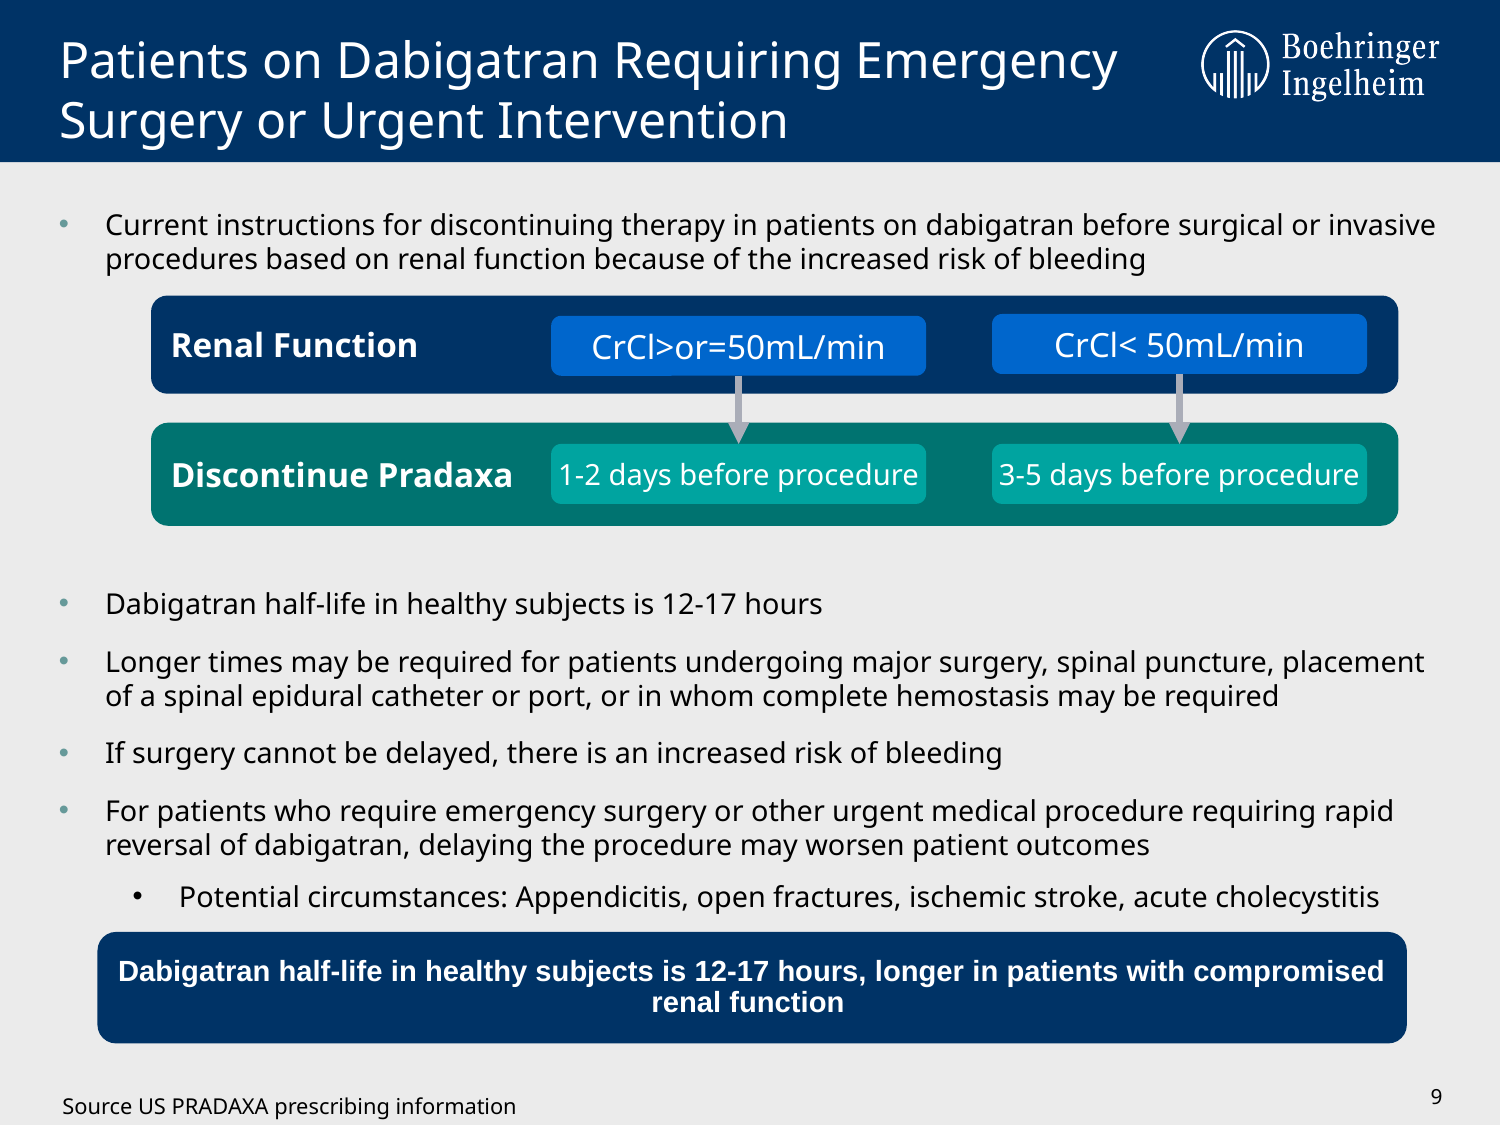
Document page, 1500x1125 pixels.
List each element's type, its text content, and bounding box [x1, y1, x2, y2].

text_box Source US PRADAXA prescribing information [47, 1090, 1473, 1125]
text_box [150, 295, 1399, 526]
list Current instructions for discontinuing therapy in patients on dabigatran before surgical or invasive procedures based on renal function because of the increased risk of bleeding Dabigatran half-life in healthy subjects is 12-17 hours Longer times may be required for patients undergoing major surgery, spinal puncture, placement of a spinal epidural catheter or port, or in whom complete hemostasis may be required If surgery cannot be delayed, there is an increased risk of bleeding For patients who require emergency surgery or other urgent medical procedure requiring rapid reversal of dabigatran, delaying the procedure may worsen patient outcomes Potential circumstances: Appendicitis, open fractures, ischemic stroke, acute cholecystitis [58, 206, 1443, 943]
picture [1200, 29, 1441, 103]
text_box Dabigatran half-life in healthy subjects is 12-17 hours, longer in patients with compromised renal function [95, 929, 1409, 1046]
text_box 9 [1294, 1083, 1443, 1113]
title Patients on Dabigatran Requiring Emergency Surgery or Urgent Intervention [59, 32, 1172, 145]
